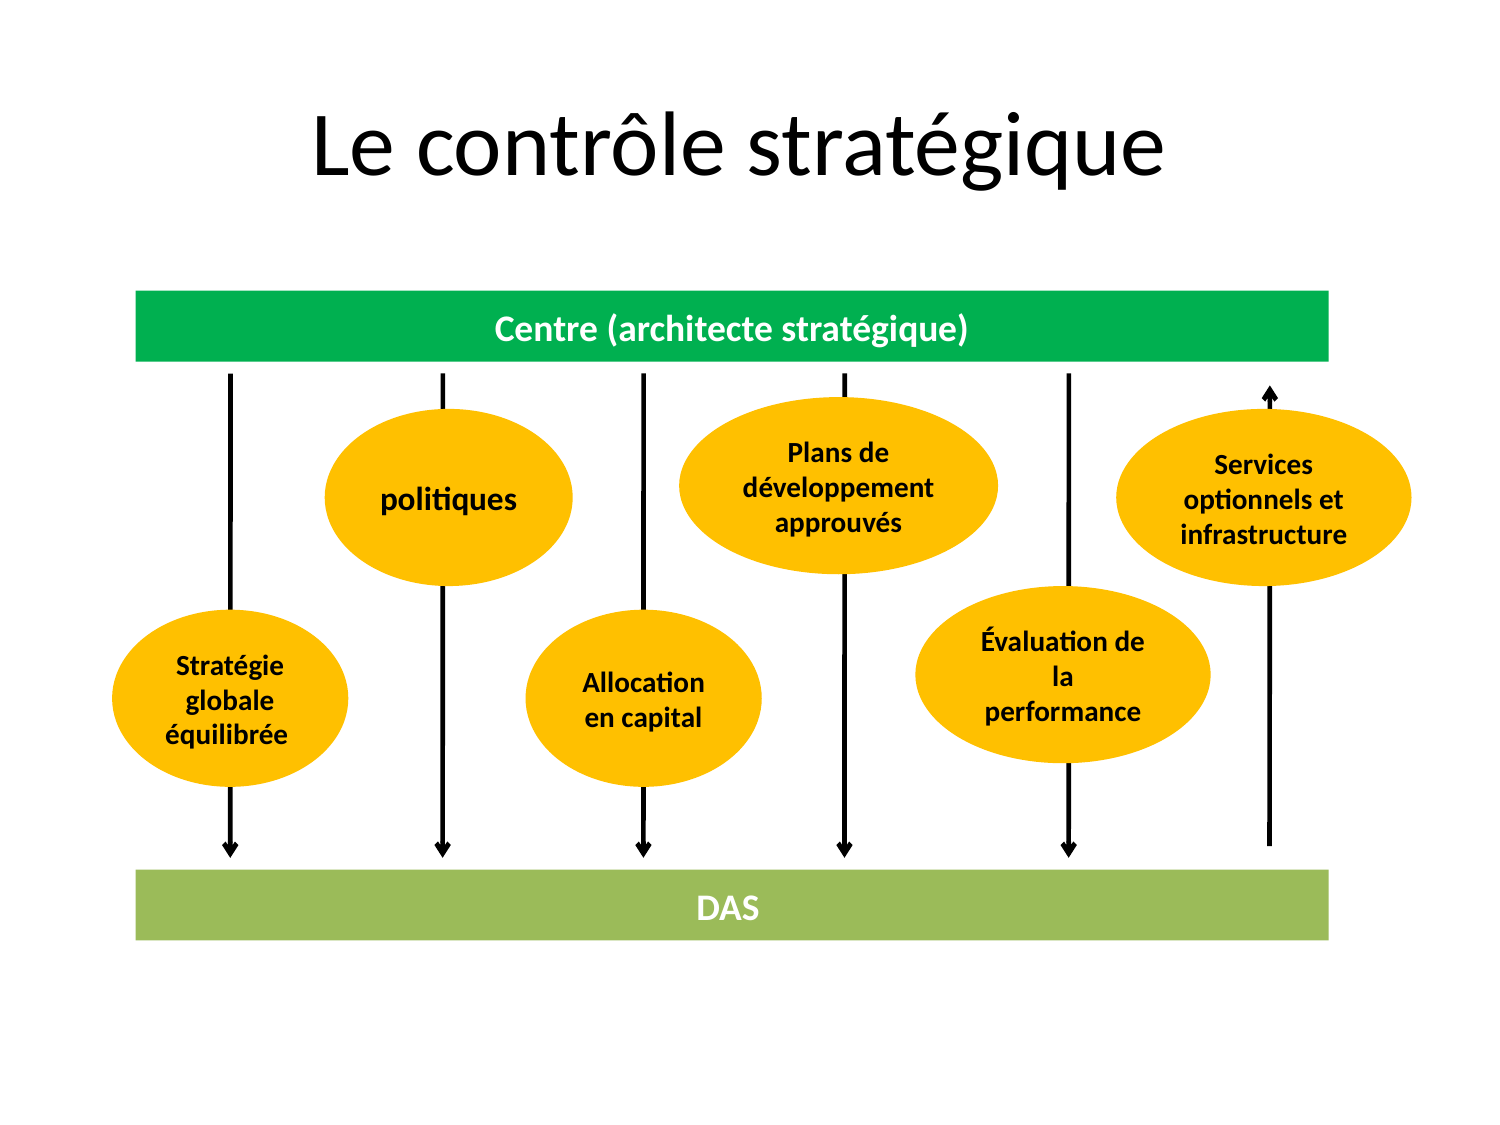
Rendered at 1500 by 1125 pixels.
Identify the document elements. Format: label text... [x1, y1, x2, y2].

text_box DAS [134, 867, 1331, 942]
text_box Centre (architecte stratégique) [134, 289, 1331, 364]
text_box Plans de développement approuvés [677, 394, 1001, 577]
text_box politiques [322, 406, 575, 589]
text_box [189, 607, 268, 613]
text_box Allocation en capital [523, 626, 764, 789]
text_box Stratégie globale équilibrée [109, 625, 351, 789]
text_box Services optionnels et infrastructure [1114, 406, 1414, 589]
text_box Évaluation de la performance [913, 626, 1213, 766]
title Le contrôle stratégique [75, 45, 1425, 233]
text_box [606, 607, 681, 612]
text_box Évaluation de la performance [954, 583, 1172, 612]
